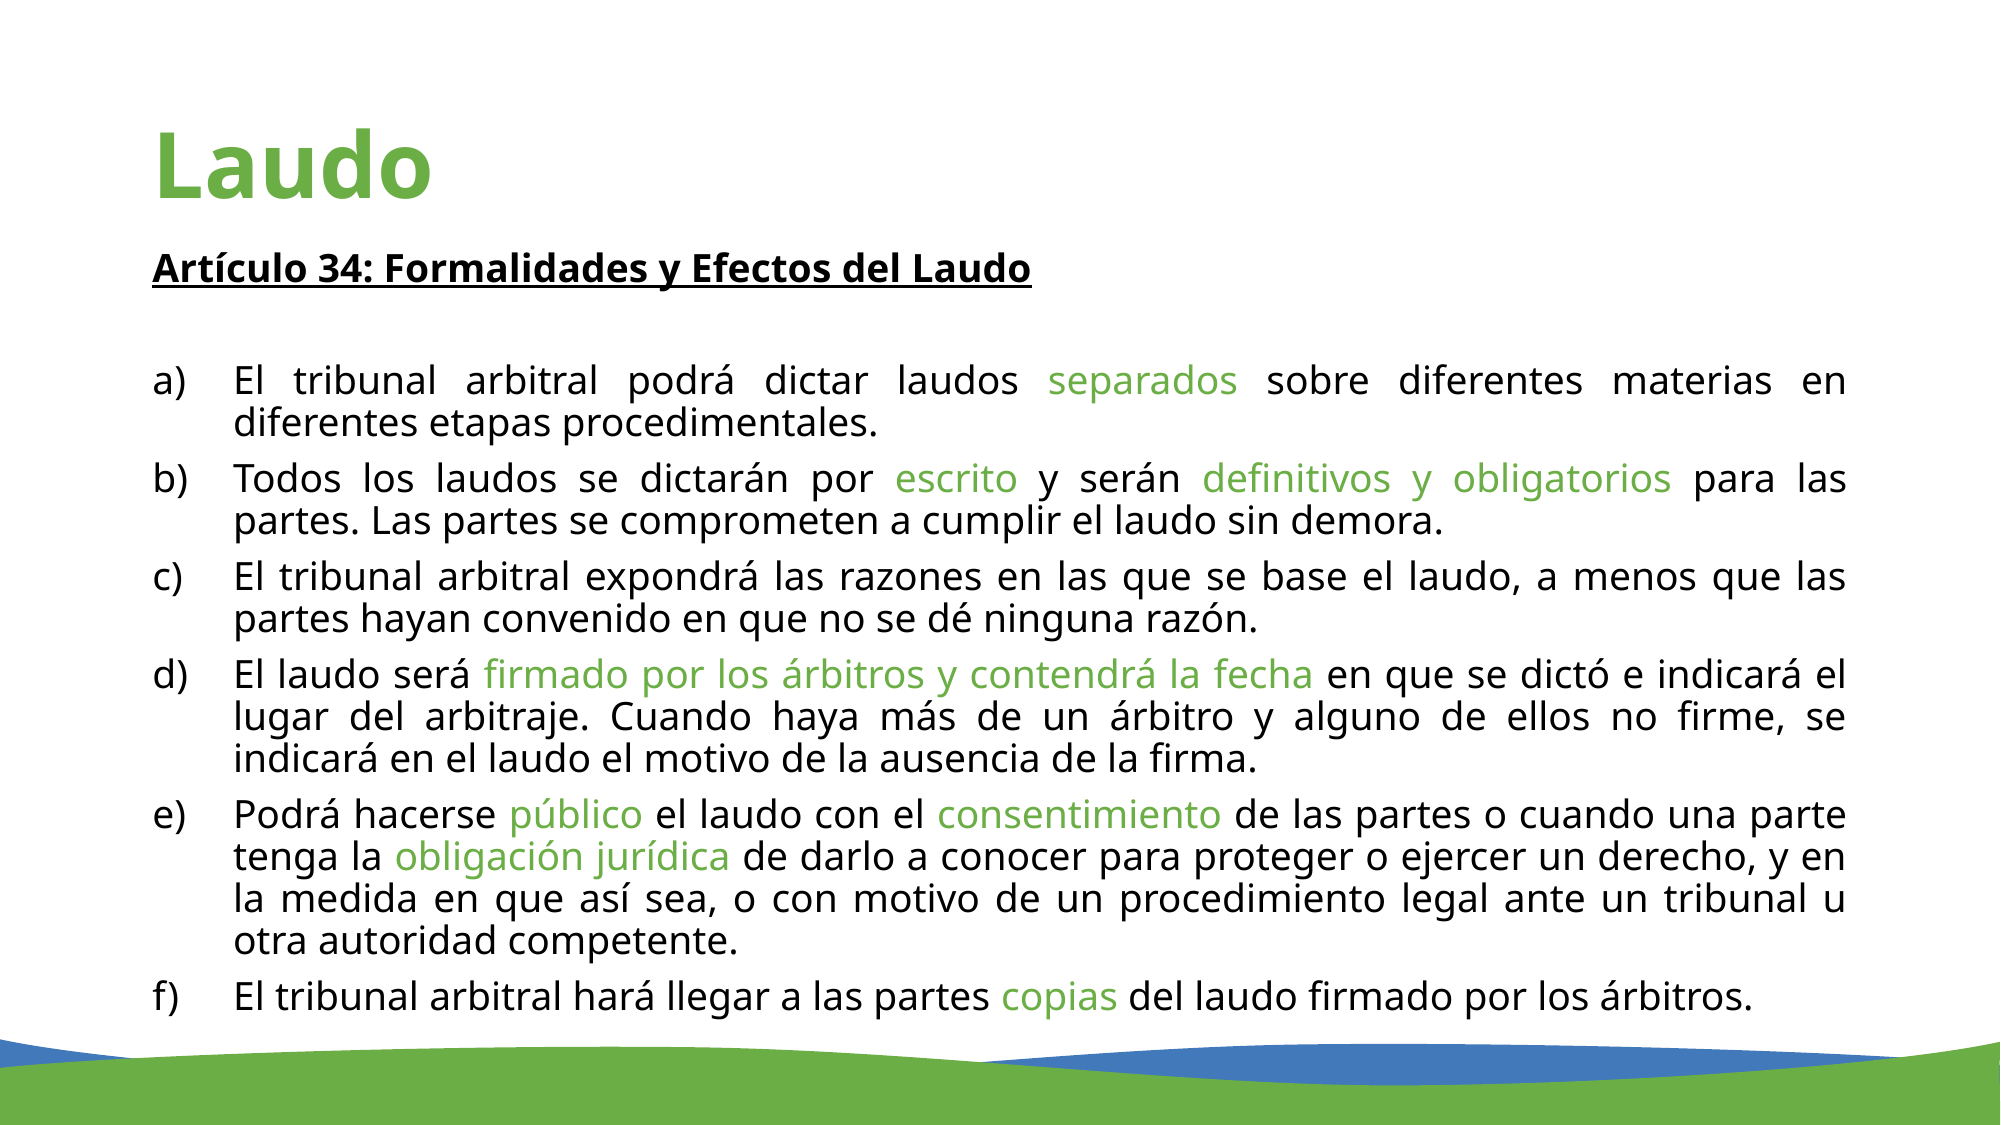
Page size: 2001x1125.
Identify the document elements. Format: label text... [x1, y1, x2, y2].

list Artículo 34: Formalidades y Efectos del Laudo El tribunal arbitral podrá dictar laudos separados sobre diferentes materias en diferentes etapas procedimentales. Todos los laudos se dictarán por escrito y serán definitivos y obligatorios para las partes. Las partes se comprometen a cumplir el laudo sin demora. El tribunal arbitral expondrá las razones en las que se base el laudo, a menos que las partes hayan convenido en que no se dé ninguna razón. El laudo será firmado por los árbitros y contendrá la fecha en que se dictó e indicará el lugar del arbitraje. Cuando haya más de un árbitro y alguno de ellos no firme, se indicará en el laudo el motivo de la ausencia de la firma. Podrá hacerse público el laudo con el consentimiento de las partes o cuando una parte tenga la obligación jurídica de darlo a conocer para proteger o ejercer un derecho, y en la medida en que así sea, o con motivo de un procedimiento legal ante un tribunal u otra autoridad competente. El tribunal arbitral hará llegar a las partes copias del laudo firmado por los árbitros. [137, 241, 1863, 1035]
title Laudo [137, 59, 1863, 241]
